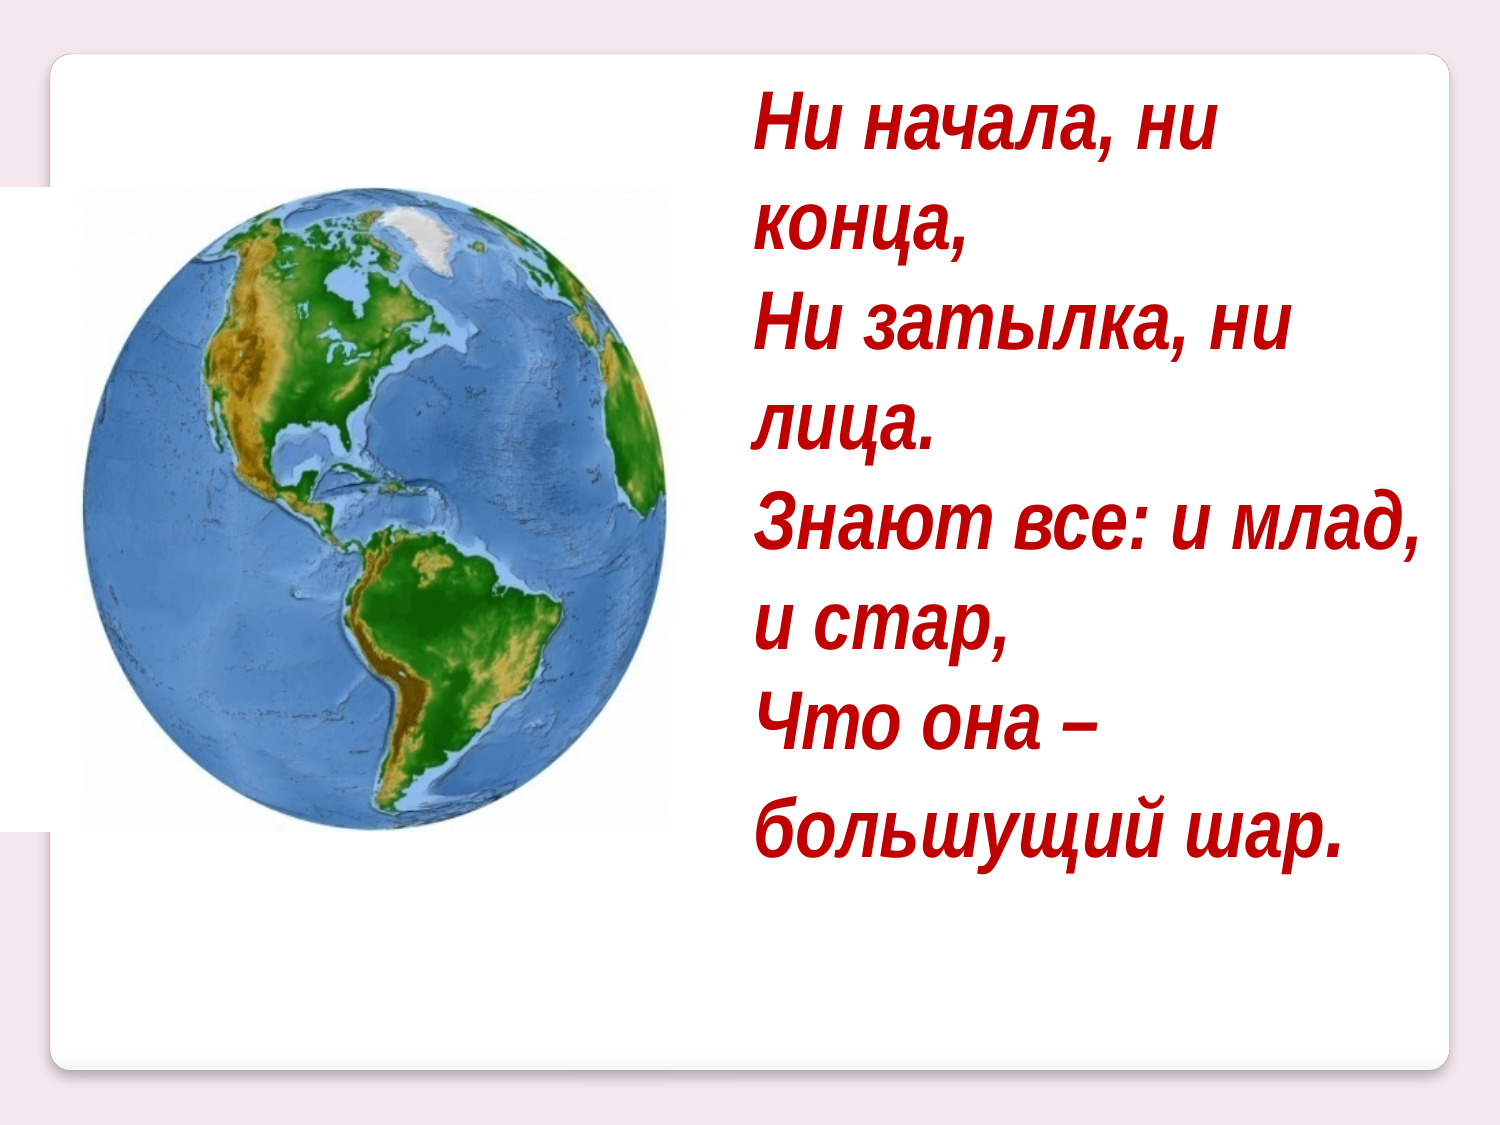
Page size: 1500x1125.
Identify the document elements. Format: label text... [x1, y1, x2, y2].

picture [0, 187, 751, 833]
text_box Ни начала, ни конца, Ни затылка, ни лица. Знают все: и млад, и стар, Что она – большущий шар. [738, 58, 1454, 884]
